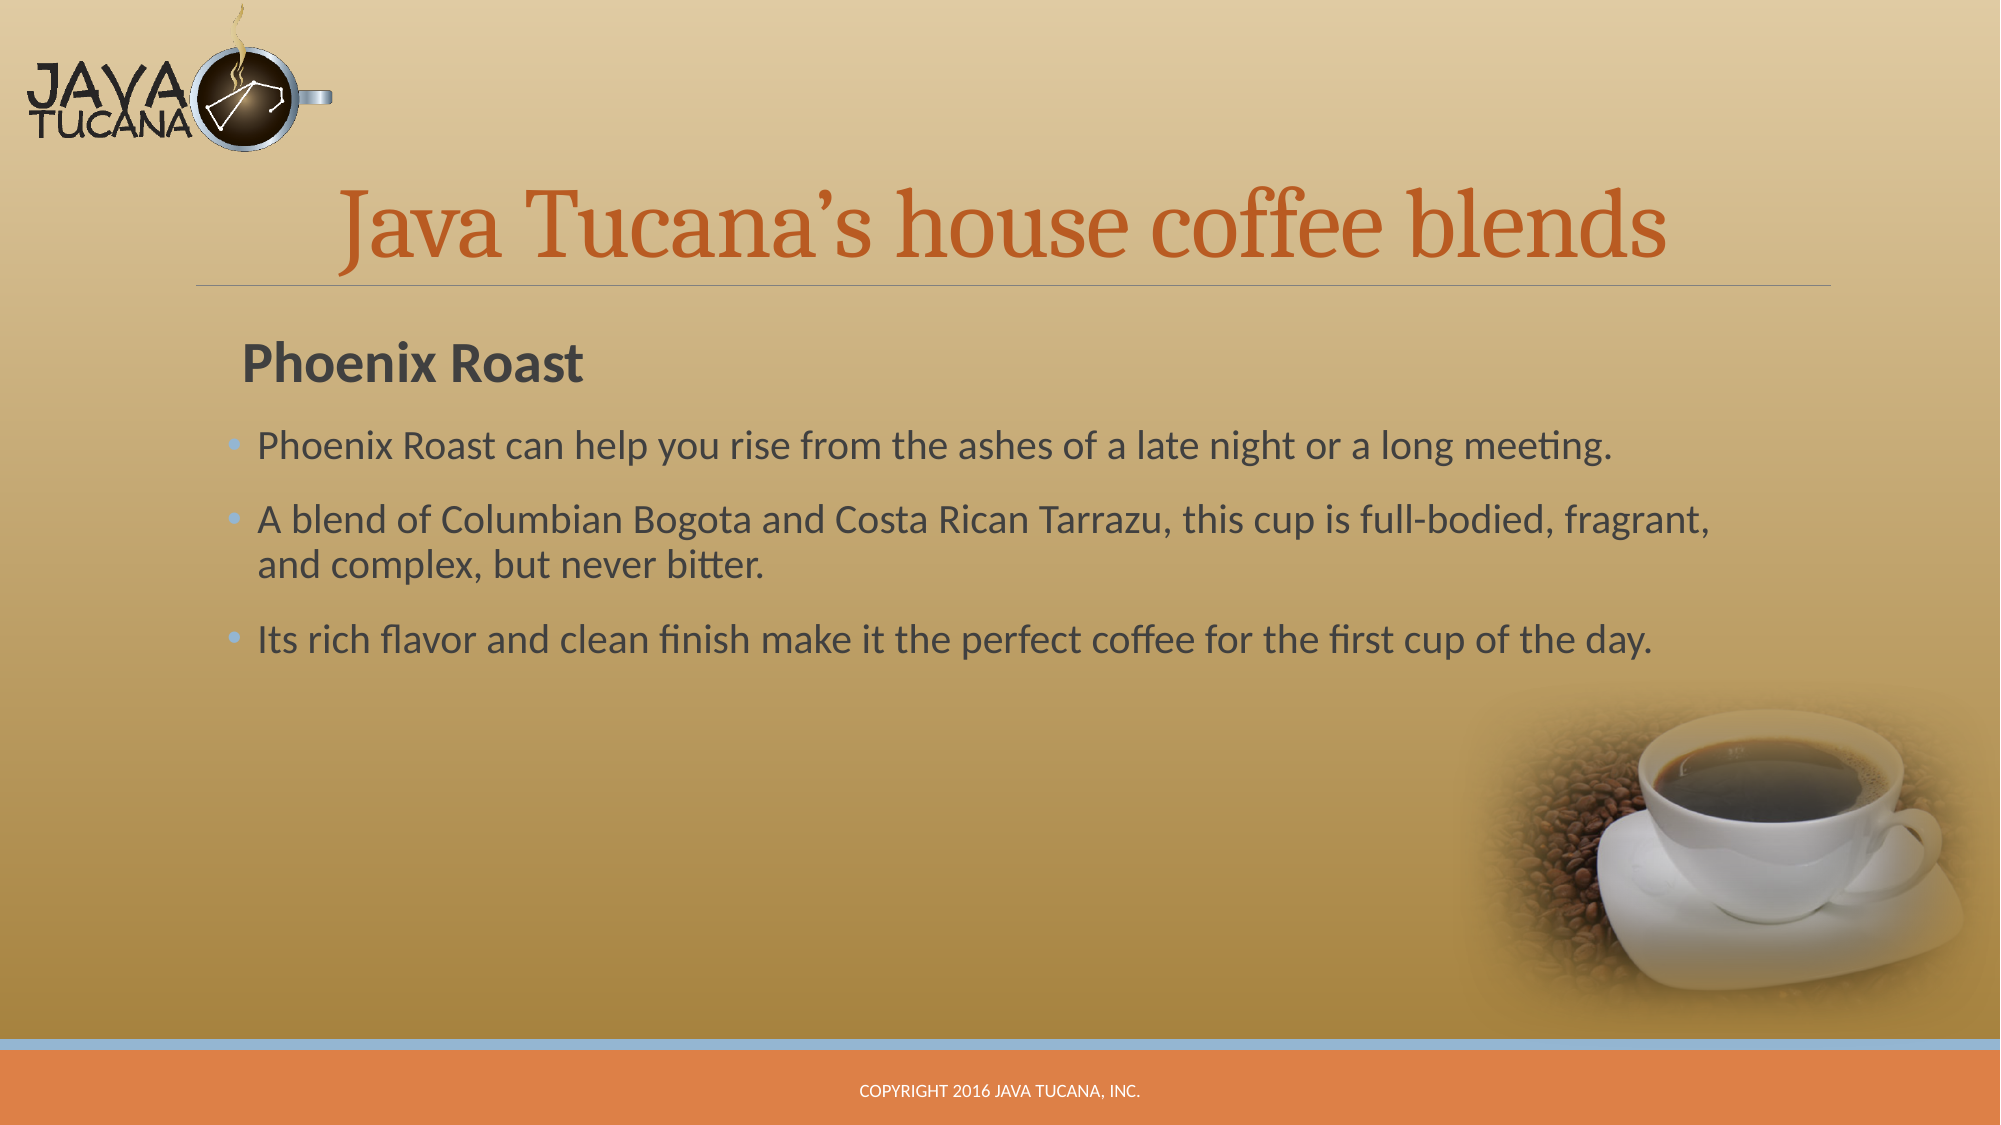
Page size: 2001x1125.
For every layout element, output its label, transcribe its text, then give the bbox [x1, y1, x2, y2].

picture [1783, 806, 1863, 915]
footer Copyright 2016 Java Tucana, Inc. [604, 1059, 1396, 1120]
title Java Tucana’s house coffee blends [180, 47, 1830, 285]
picture [13, 0, 341, 159]
list Phoenix Roast Phoenix Roast can help you rise from the ashes of a late night or a long meeting. A blend of Columbian Bogota and Costa Rican Tarrazu, this cup is full-bodied, fragrant, and complex, but never bitter. Its rich flavor and clean finish make it the perfect coffee for the first cup of the day. [227, 324, 1783, 985]
